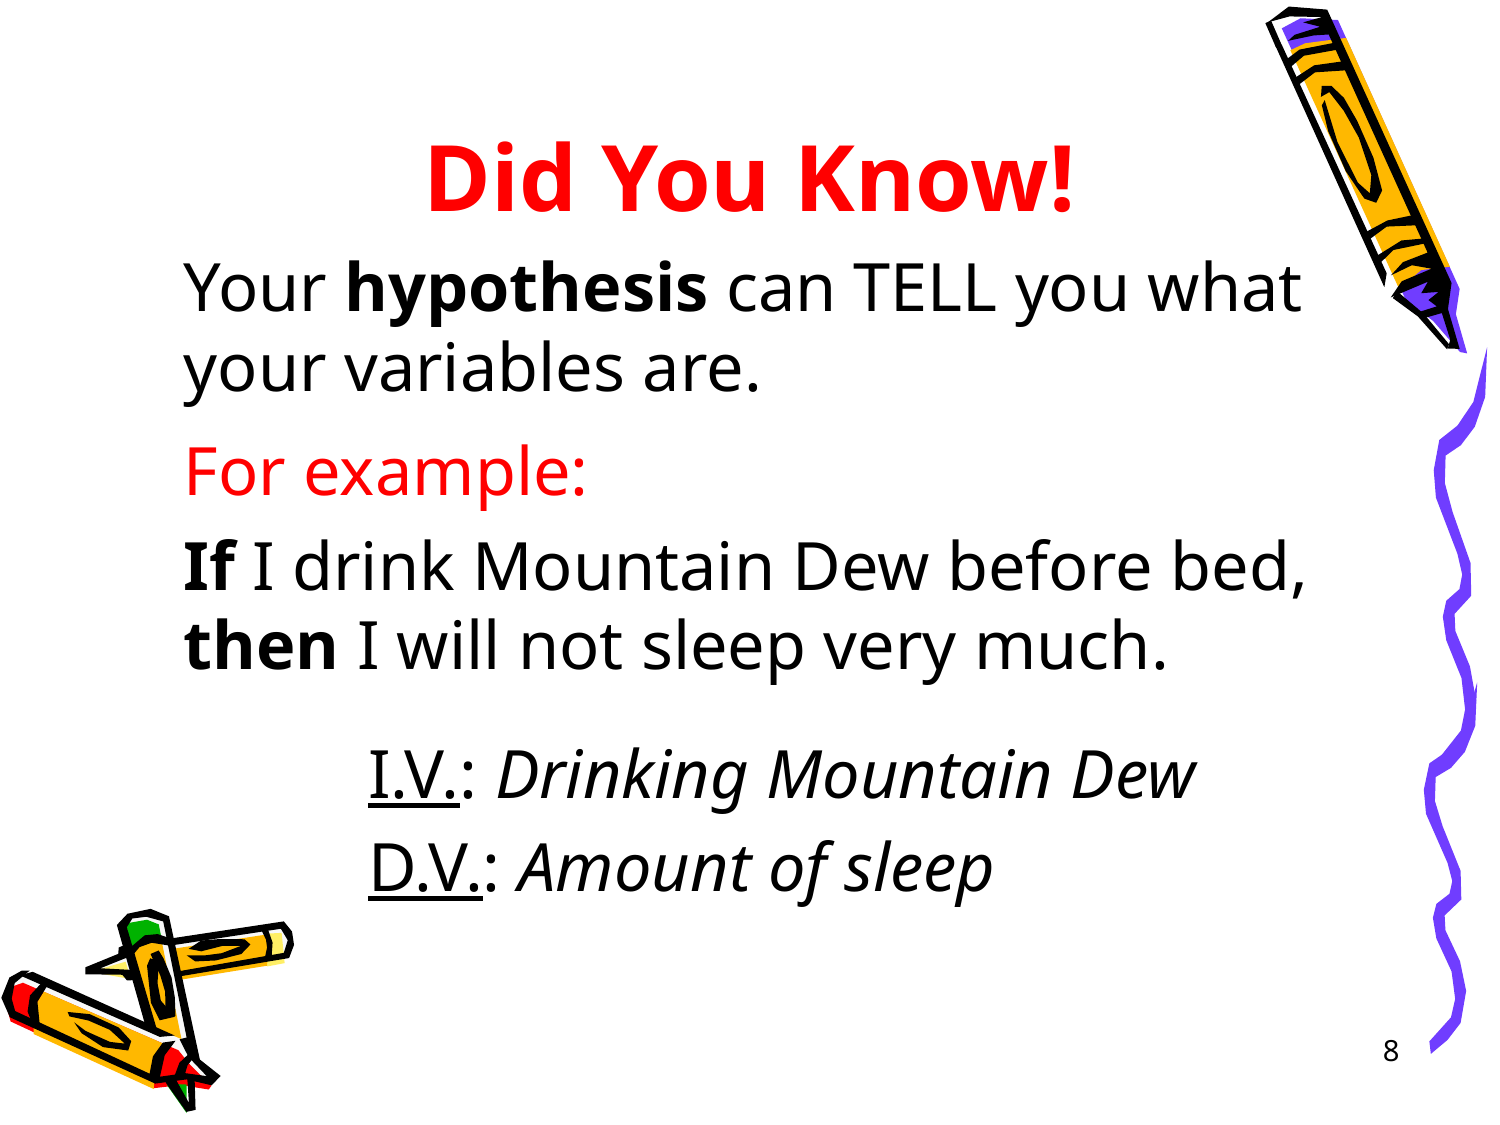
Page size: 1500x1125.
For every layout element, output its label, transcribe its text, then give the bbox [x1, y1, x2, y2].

slide_number 8 [1101, 1024, 1415, 1101]
list Your hypothesis can TELL you what your variables are. For example: If I drink Mountain Dew before bed, then I will not sleep very much. I.V.: Drinking Mountain Dew D.V.: Amount of sleep [112, 237, 1376, 976]
title Did You Know! [62, 74, 1438, 238]
